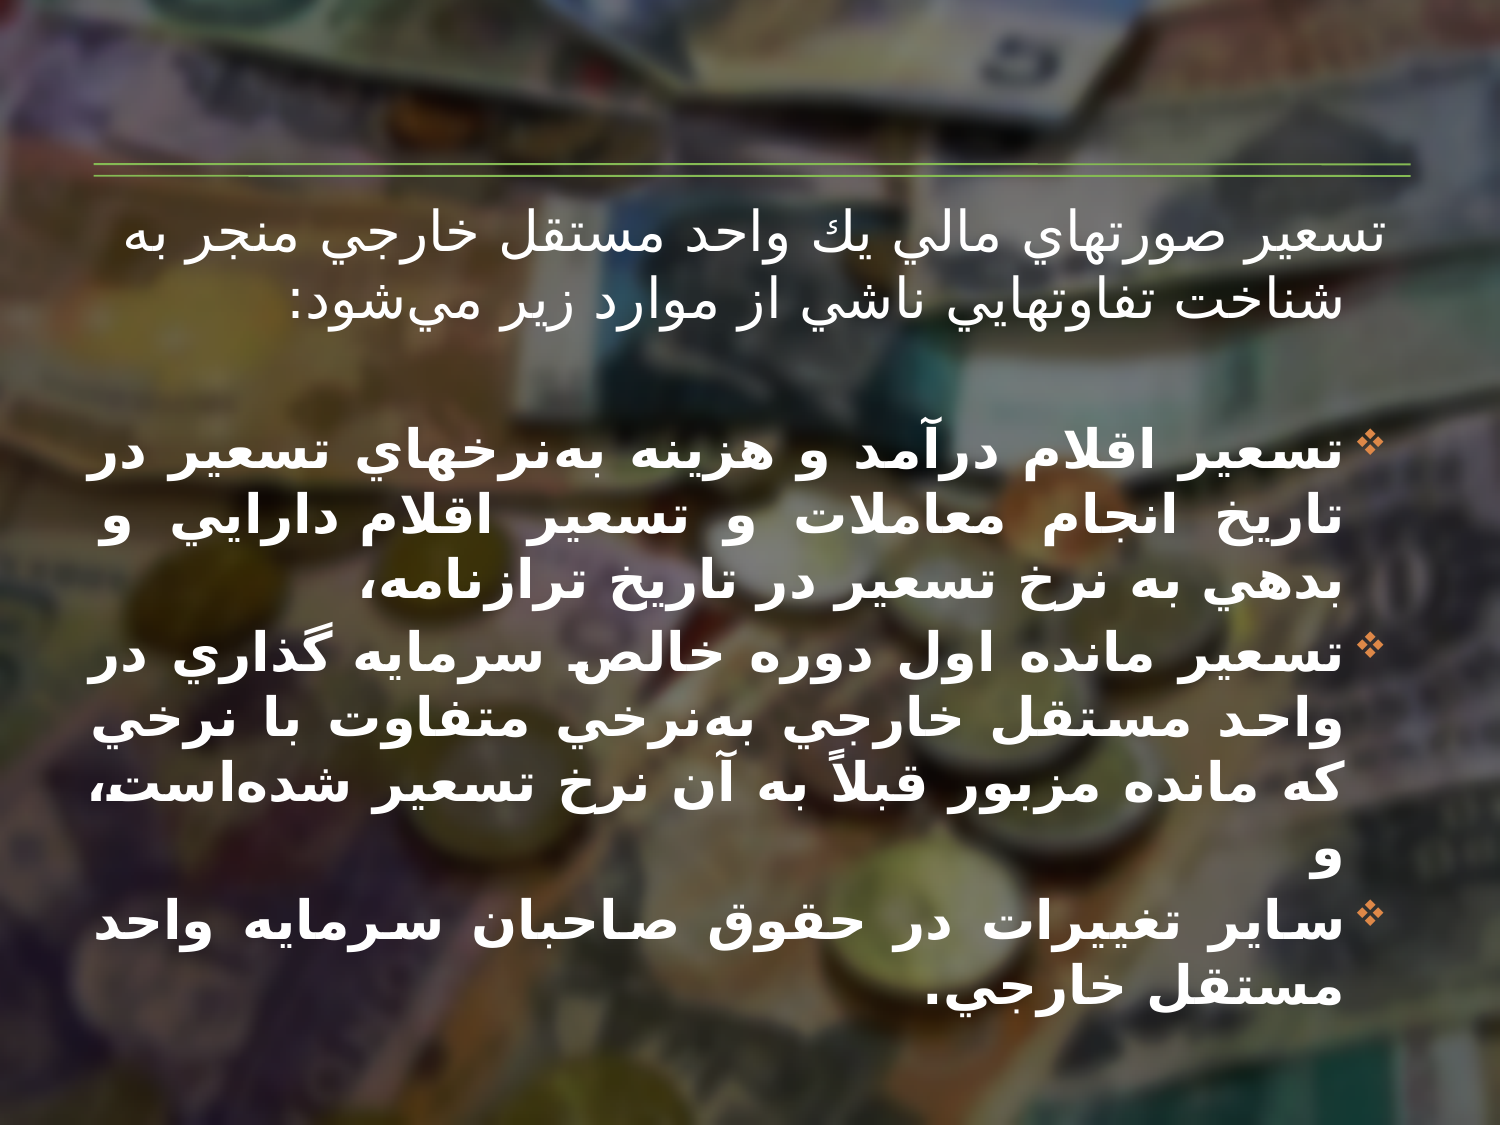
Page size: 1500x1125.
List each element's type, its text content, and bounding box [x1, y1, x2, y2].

picture [0, 0, 1500, 1125]
list تسعير صورتهاي‌ مالي‌ يك‌ واحد مستقل‌ خارجي‌ منجر به‌ شناخت‌ تفاوتهايي‌ ناشي از موارد زير مي‌شود: تسعير اقلام‌ درآمد و هزينه‌ به‌نرخهاي‌ تسعير در تاريخ‌ انجام‌ معاملات‌ و تسعير اقلام‌ دارايي‌ و بدهي‌ به‌ نرخ‌ تسعير در تاريخ‌ ترازنامه‌، تسعير مانده‌ اول‌ دوره‌ خالص‌ سرمايه‌ گذاري‌ در واحد مستقل‌ خارجي‌ به‌نرخي‌ متفاوت ‌با نرخي‌ كه‌ مانده‌ مزبور قبلاً به‌ آن‌ نرخ‌ تسعير شده‌است‌، و ساير تغييرات‌ در حقوق‌ صاحبان‌ سرمايه‌ واحد مستقل‌ خارجي‌. [70, 187, 1421, 1068]
